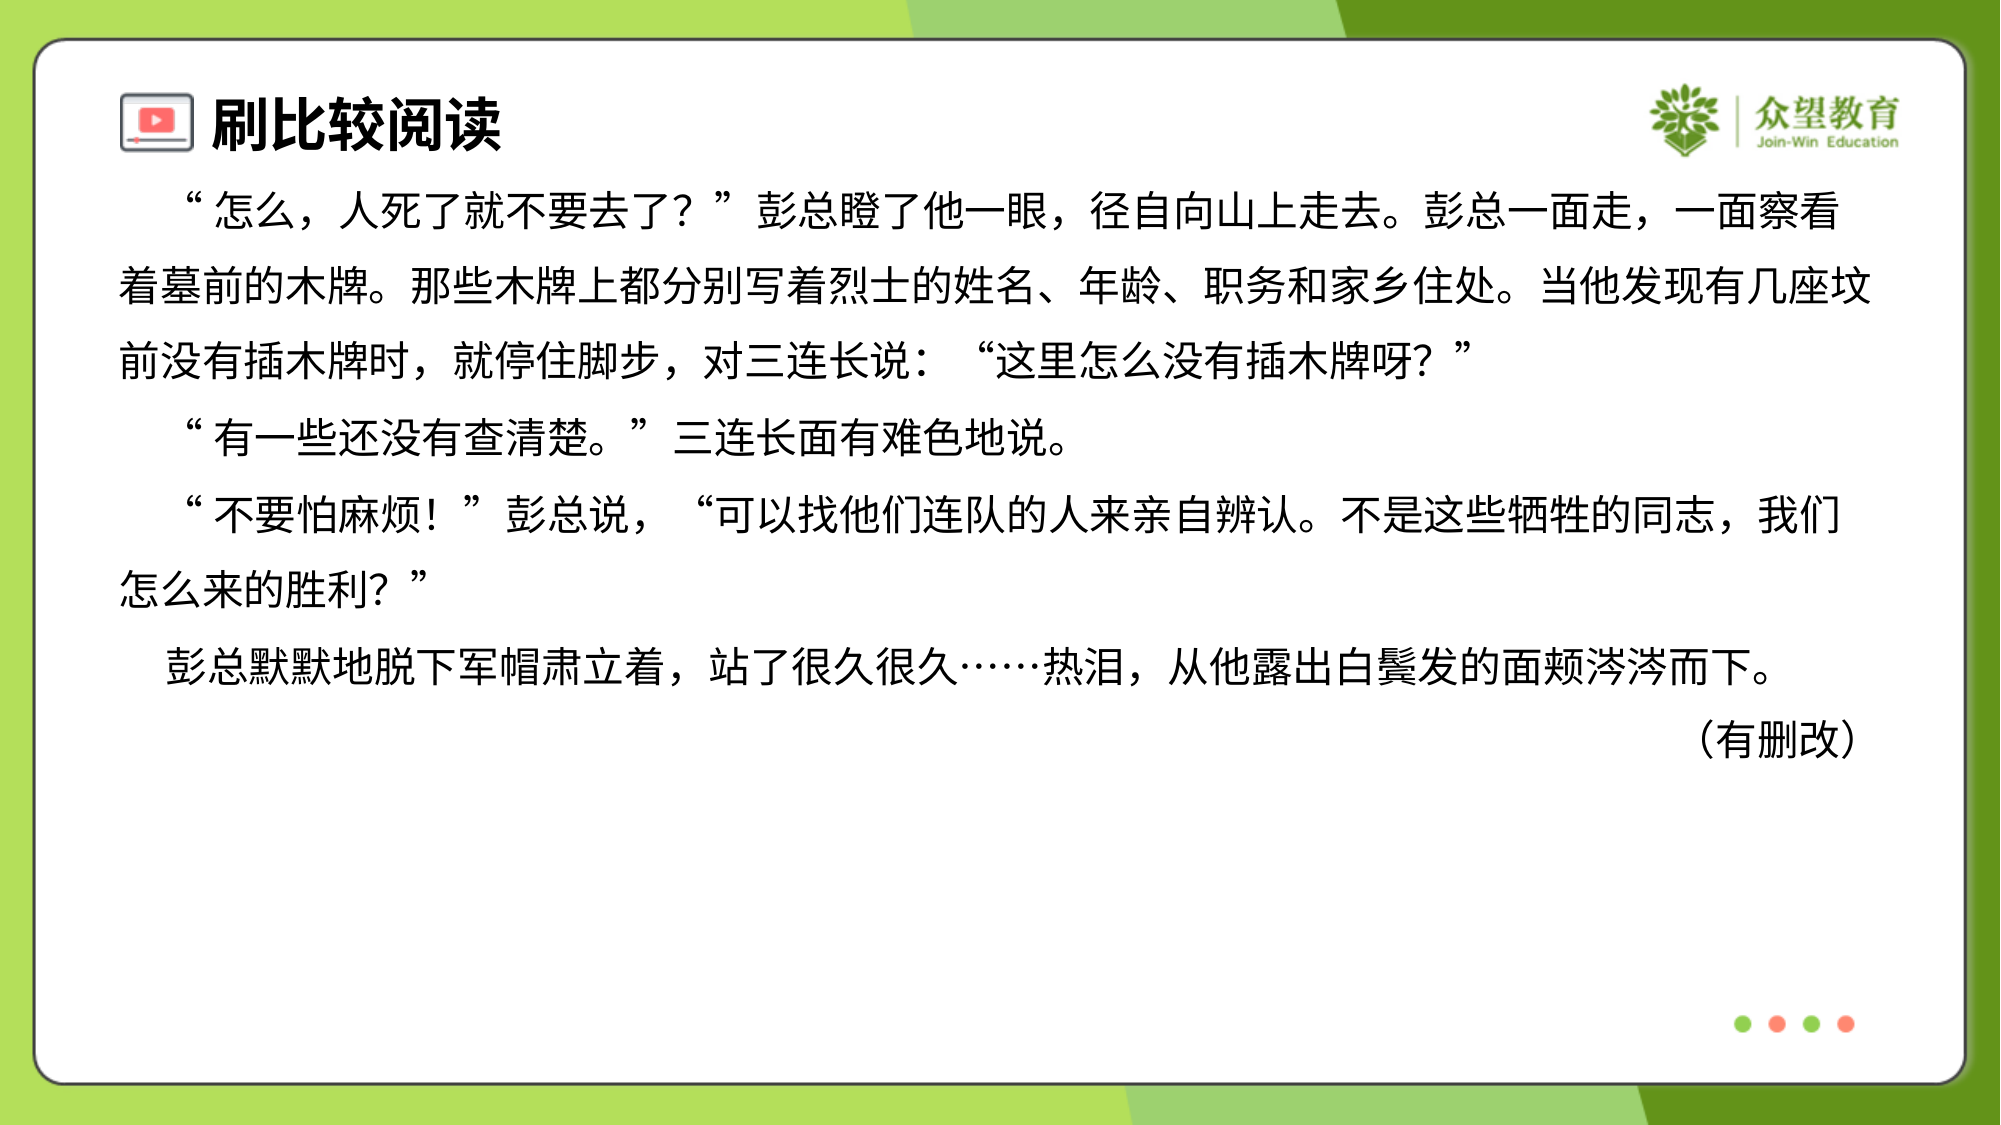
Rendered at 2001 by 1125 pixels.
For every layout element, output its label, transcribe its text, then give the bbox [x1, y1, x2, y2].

text_box “怎么，人死了就不要去了？”彭总瞪了他一眼，径自向山上走去。彭总一面走，一面察看 着墓前的木牌。那些木牌上都分别写着烈士的姓名、年龄、职务和家乡住处。当他发现有几座坟 前没有插木牌时，就停住脚步，对三连长说：“这里怎么没有插木牌呀？” “有一些还没有查清楚。”三连长面有难色地说。 “不要怕麻烦！”彭总说，“可以找他们连队的人来亲自辨认。不是这些牺牲的同志，我们 怎么来的胜利？” 彭总默默地脱下军帽肃立着，站了很久很久……热泪，从他露出白鬓发的面颊涔涔而下。 （有删改） [118, 159, 1883, 757]
picture [0, 0, 2000, 1125]
